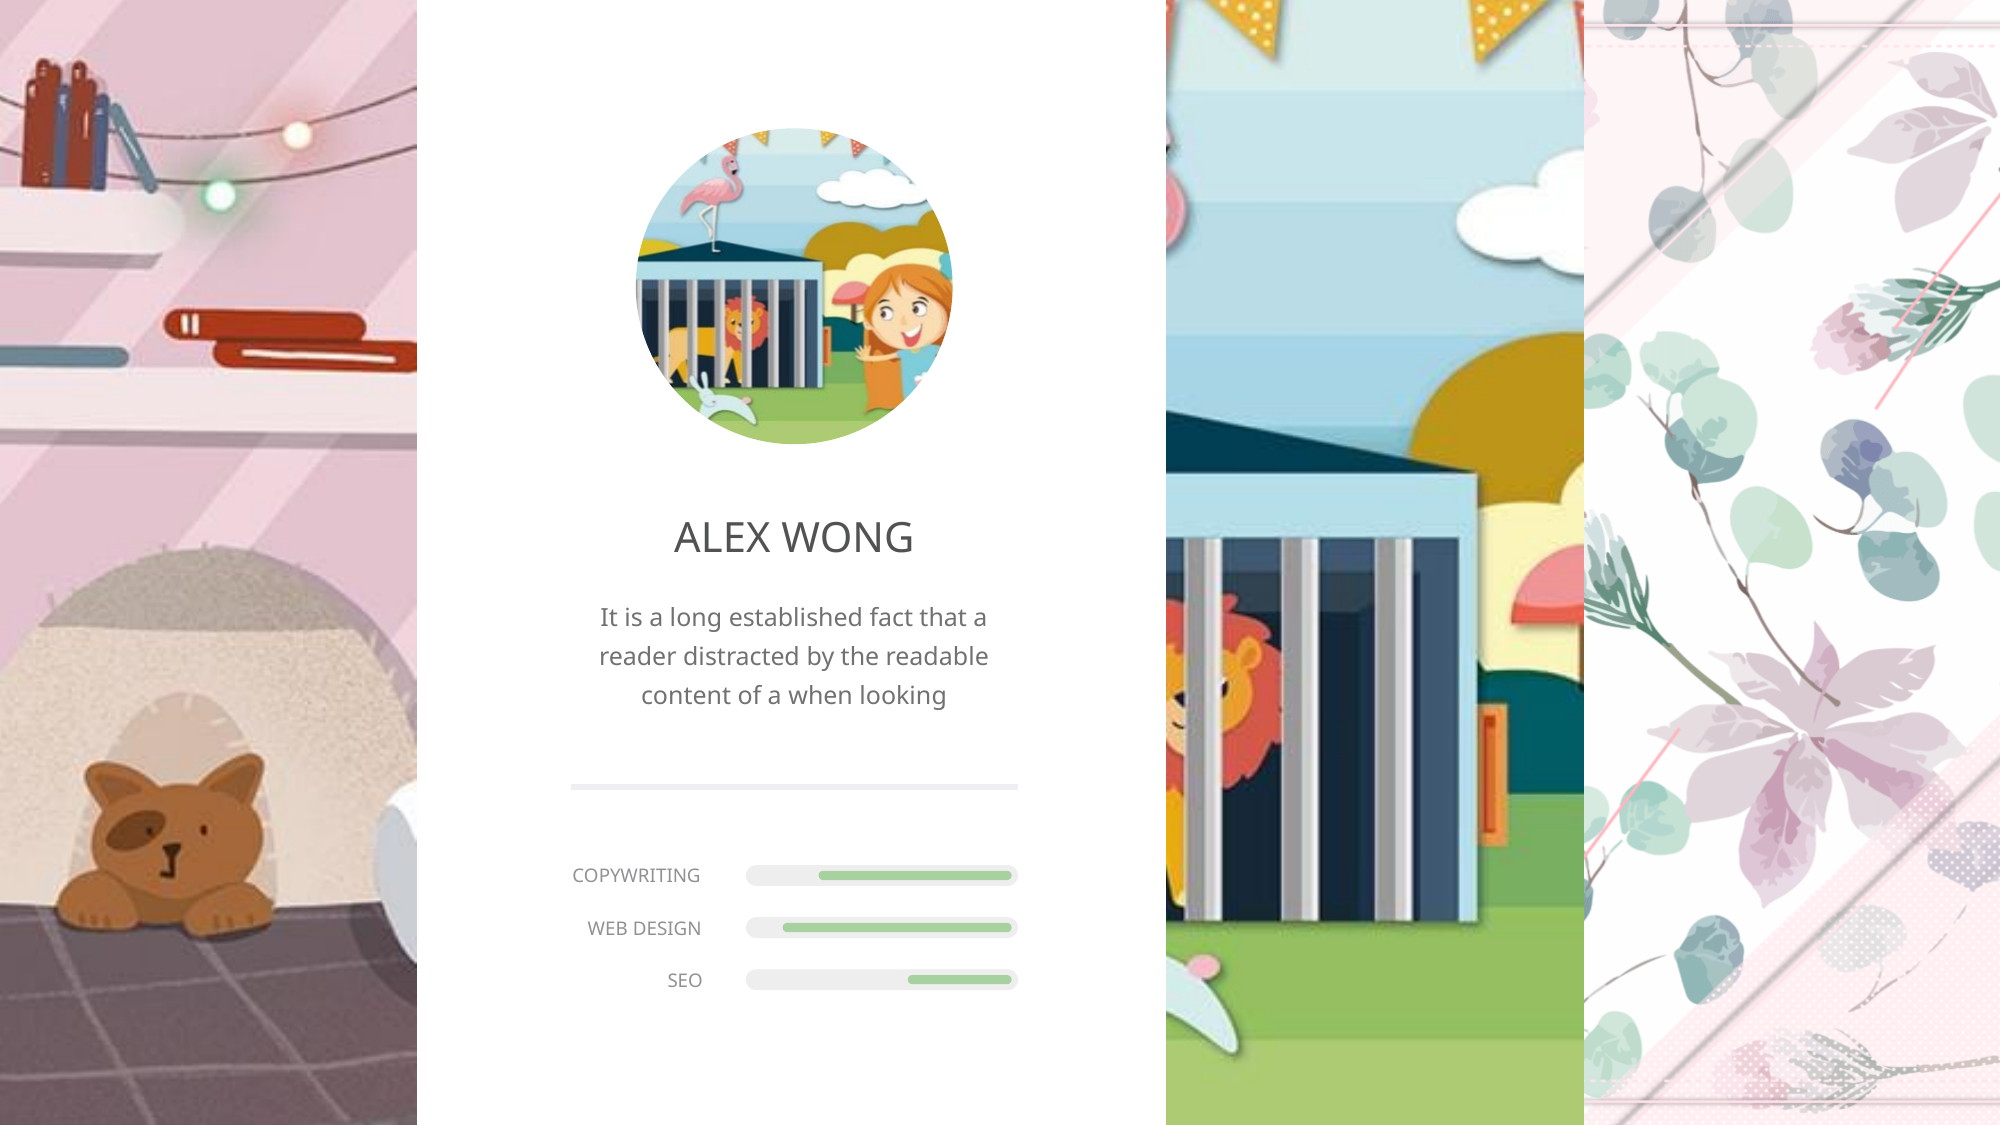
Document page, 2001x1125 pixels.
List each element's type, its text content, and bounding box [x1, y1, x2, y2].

text_box WEB DESIGN [583, 912, 706, 943]
text_box [745, 969, 1019, 991]
picture [0, 0, 417, 1125]
text_box [745, 865, 1019, 886]
text_box Copywriting [568, 859, 705, 891]
text_box ALEX WONG [669, 506, 919, 565]
picture [1166, 0, 2000, 1125]
text_box [745, 917, 1019, 939]
text_box [782, 922, 1012, 933]
text_box It is a long established fact that a reader distracted by the readable content of a when looking [594, 588, 994, 714]
text_box SEO [663, 964, 708, 995]
text_box [818, 870, 1012, 881]
text_box [907, 975, 1012, 985]
picture [635, 128, 953, 445]
